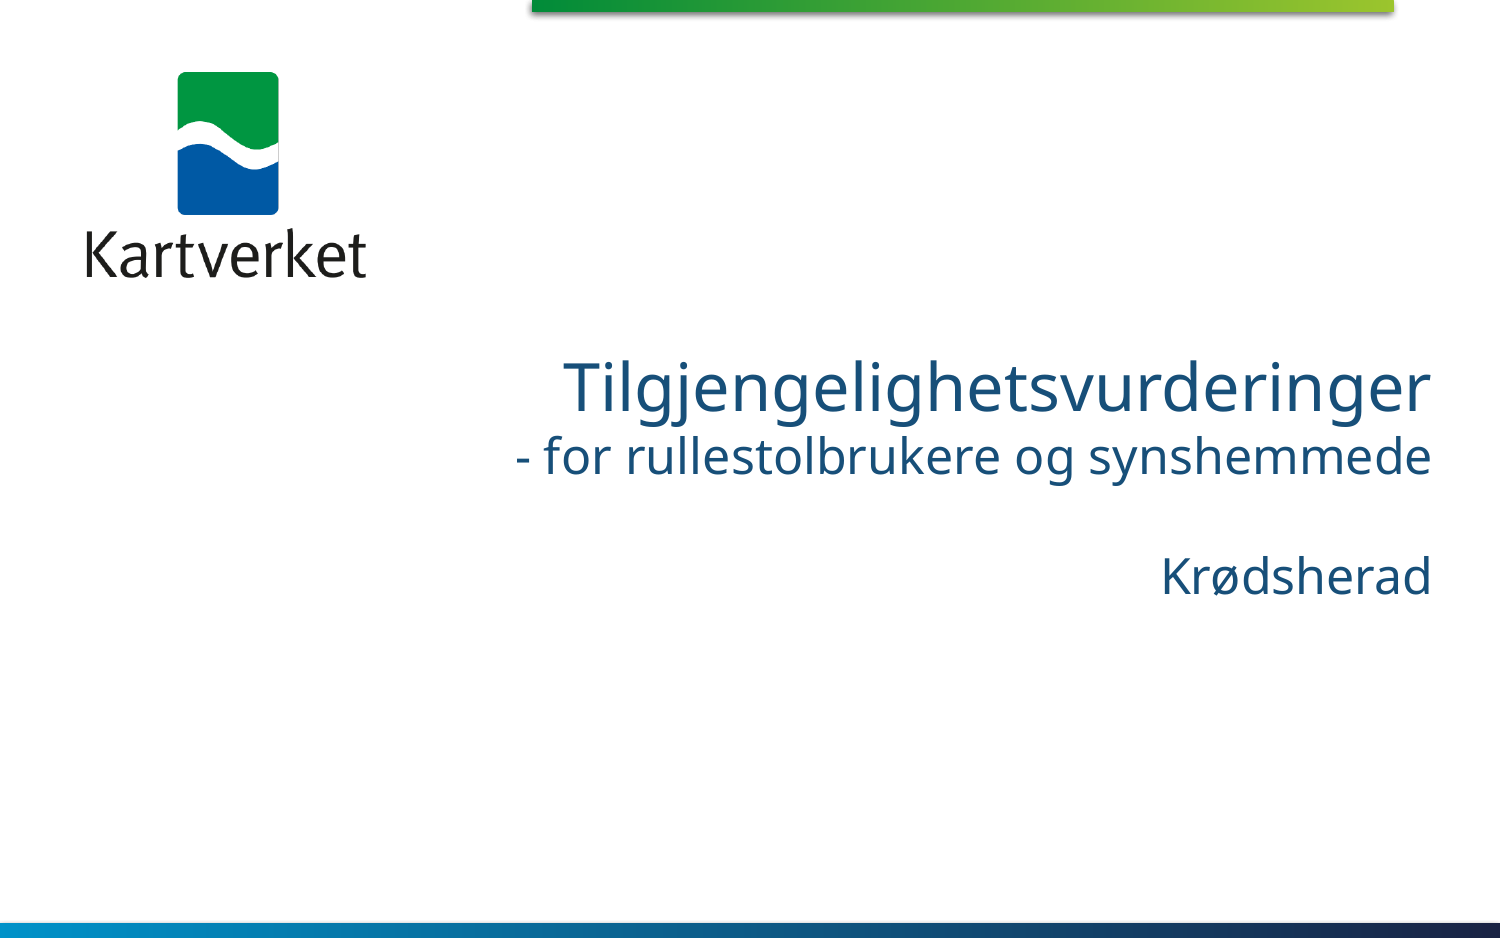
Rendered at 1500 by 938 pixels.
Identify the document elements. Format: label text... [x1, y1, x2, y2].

text_box Tilgjengelighetsvurderinger - for rullestolbrukere og synshemmede Krødsherad [66, 337, 1449, 613]
